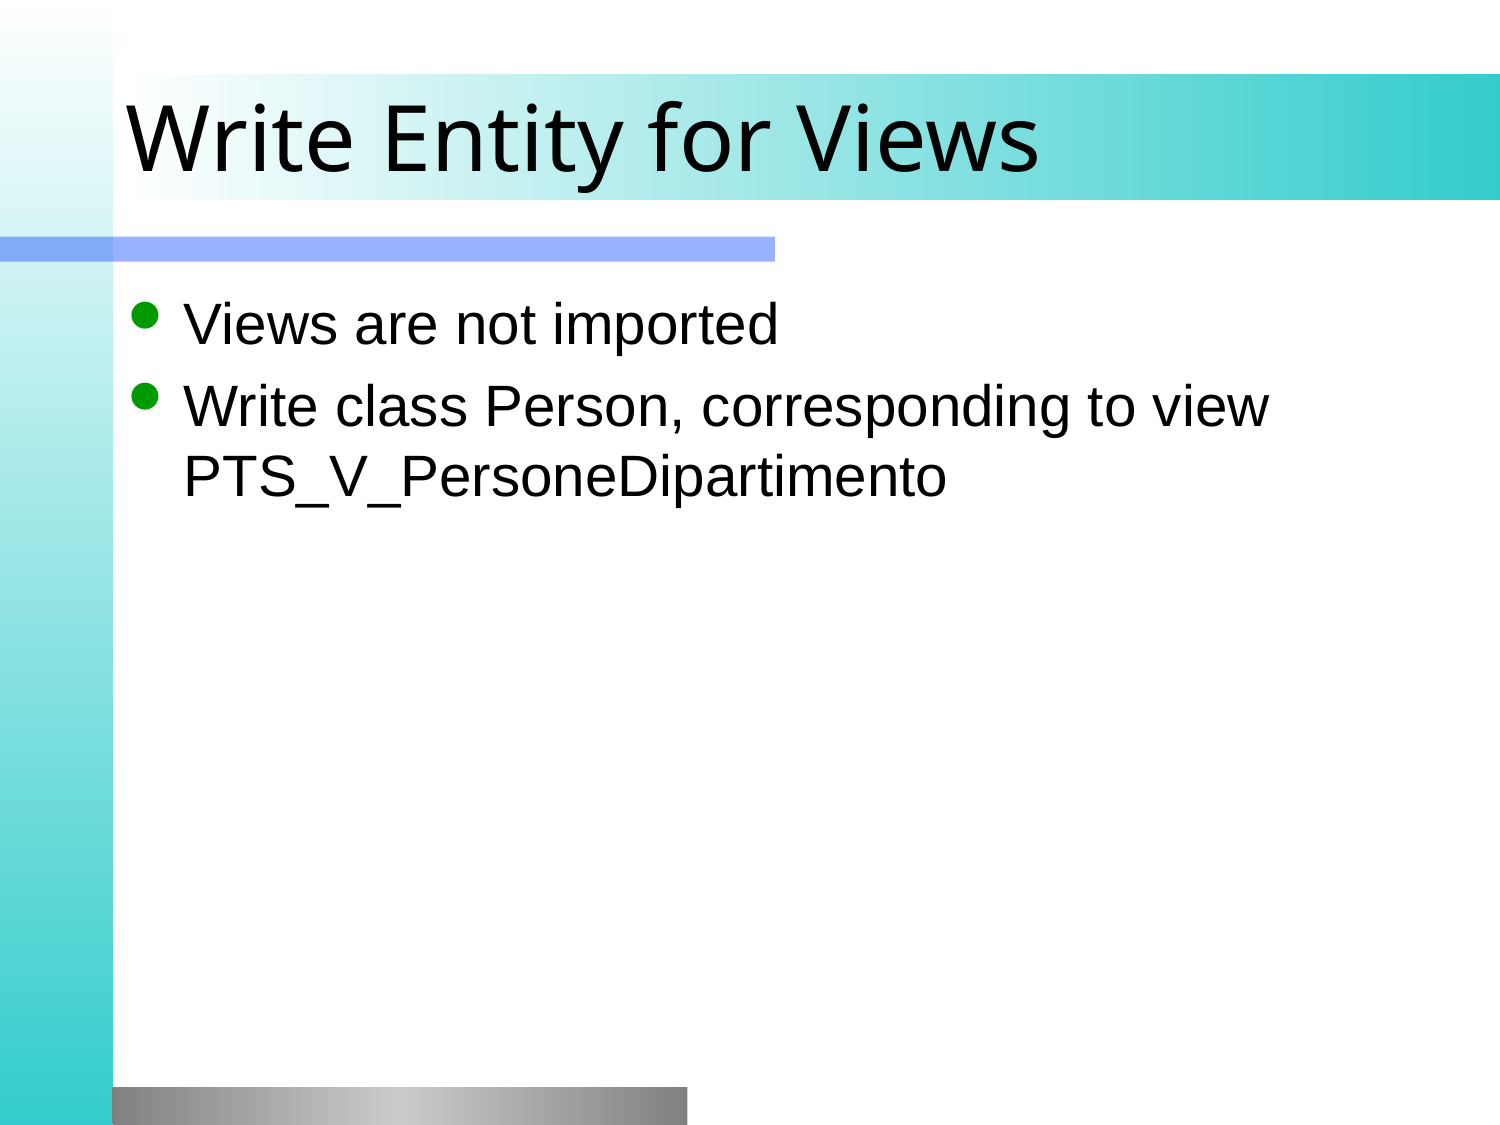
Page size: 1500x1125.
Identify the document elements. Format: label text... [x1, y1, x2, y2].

list Views are not imported Write class Person, corresponding to view PTS_V_PersoneDipartimento [112, 278, 1388, 1073]
title Write Entity for Views [110, 40, 1386, 229]
